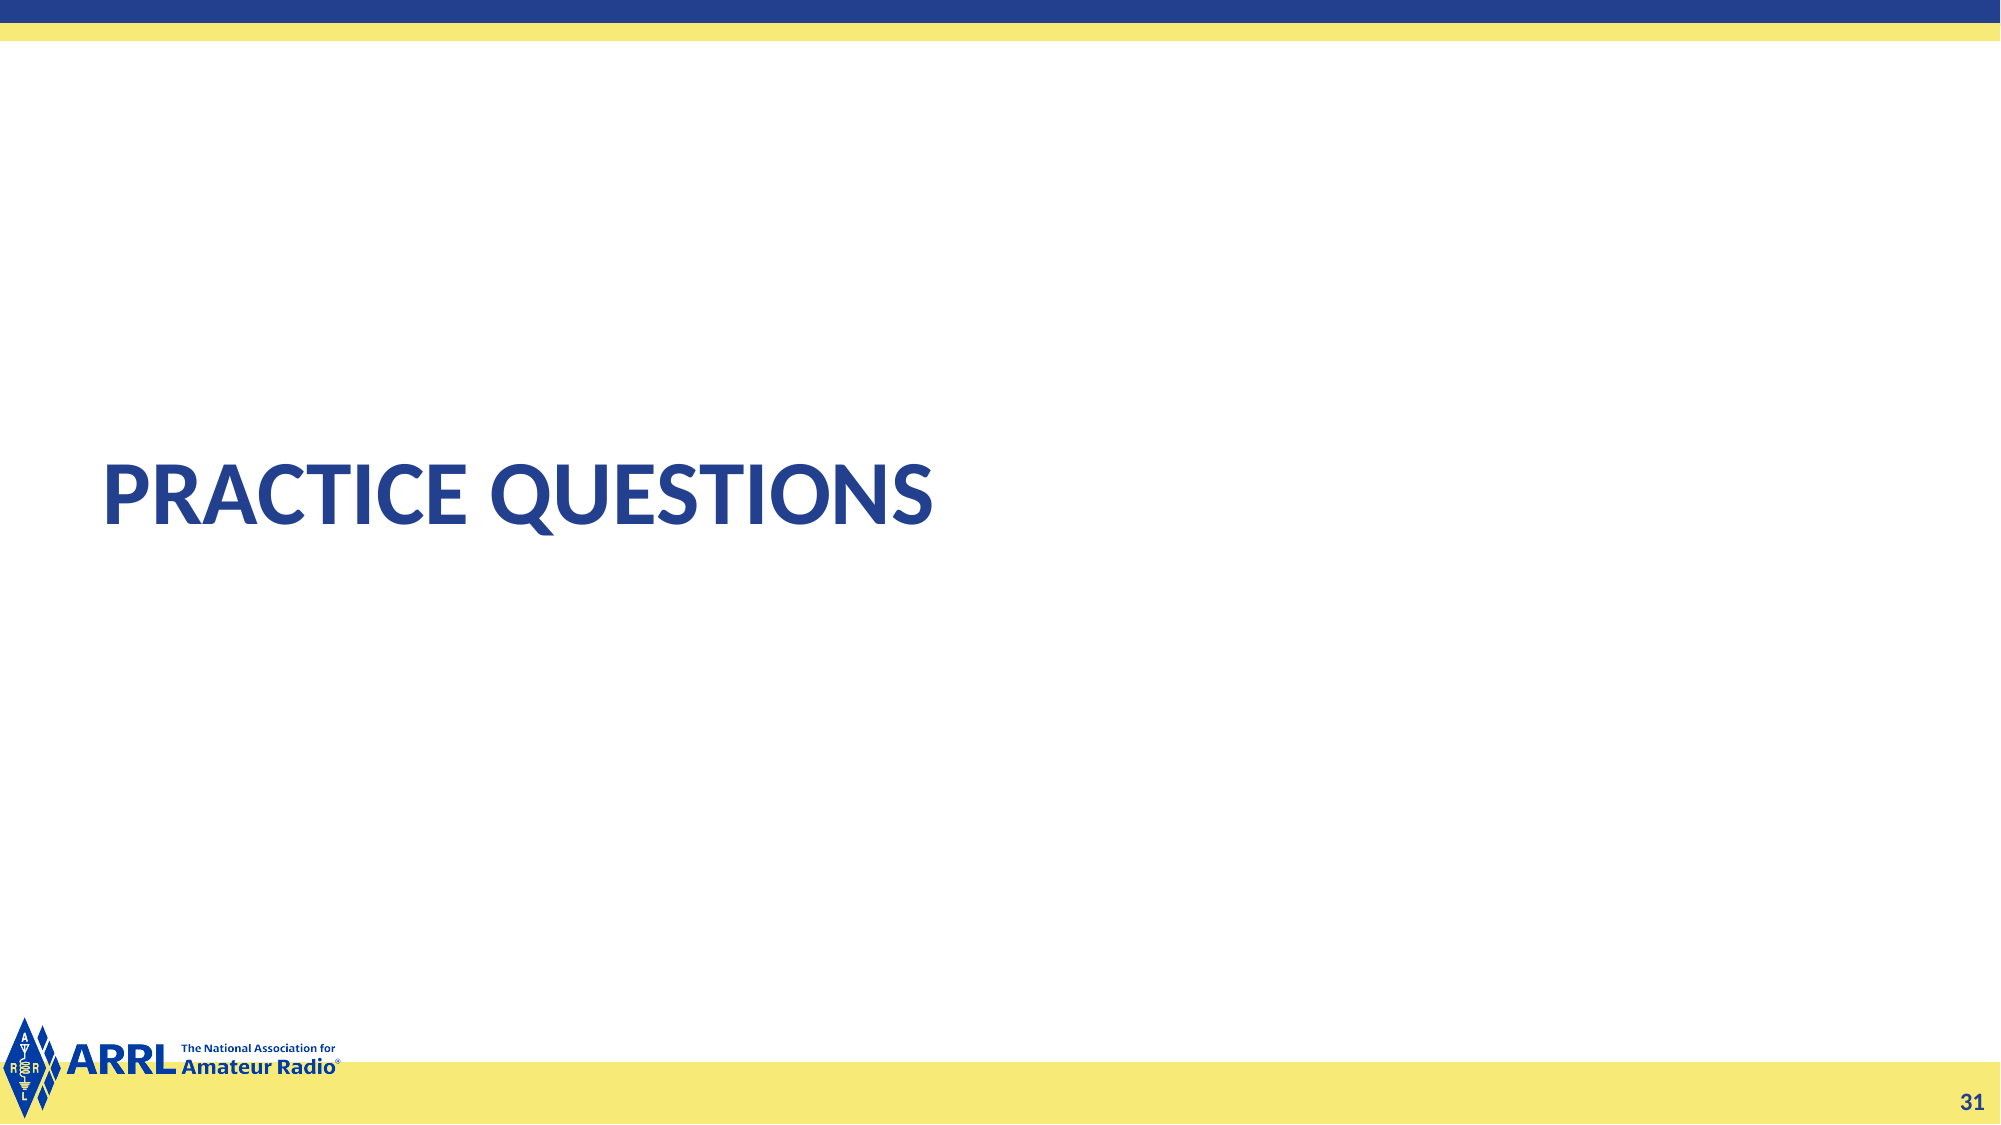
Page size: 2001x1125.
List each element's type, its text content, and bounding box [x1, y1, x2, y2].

title PRACTICE QUESTIONS [87, 437, 1888, 625]
picture [1, 1015, 342, 1121]
